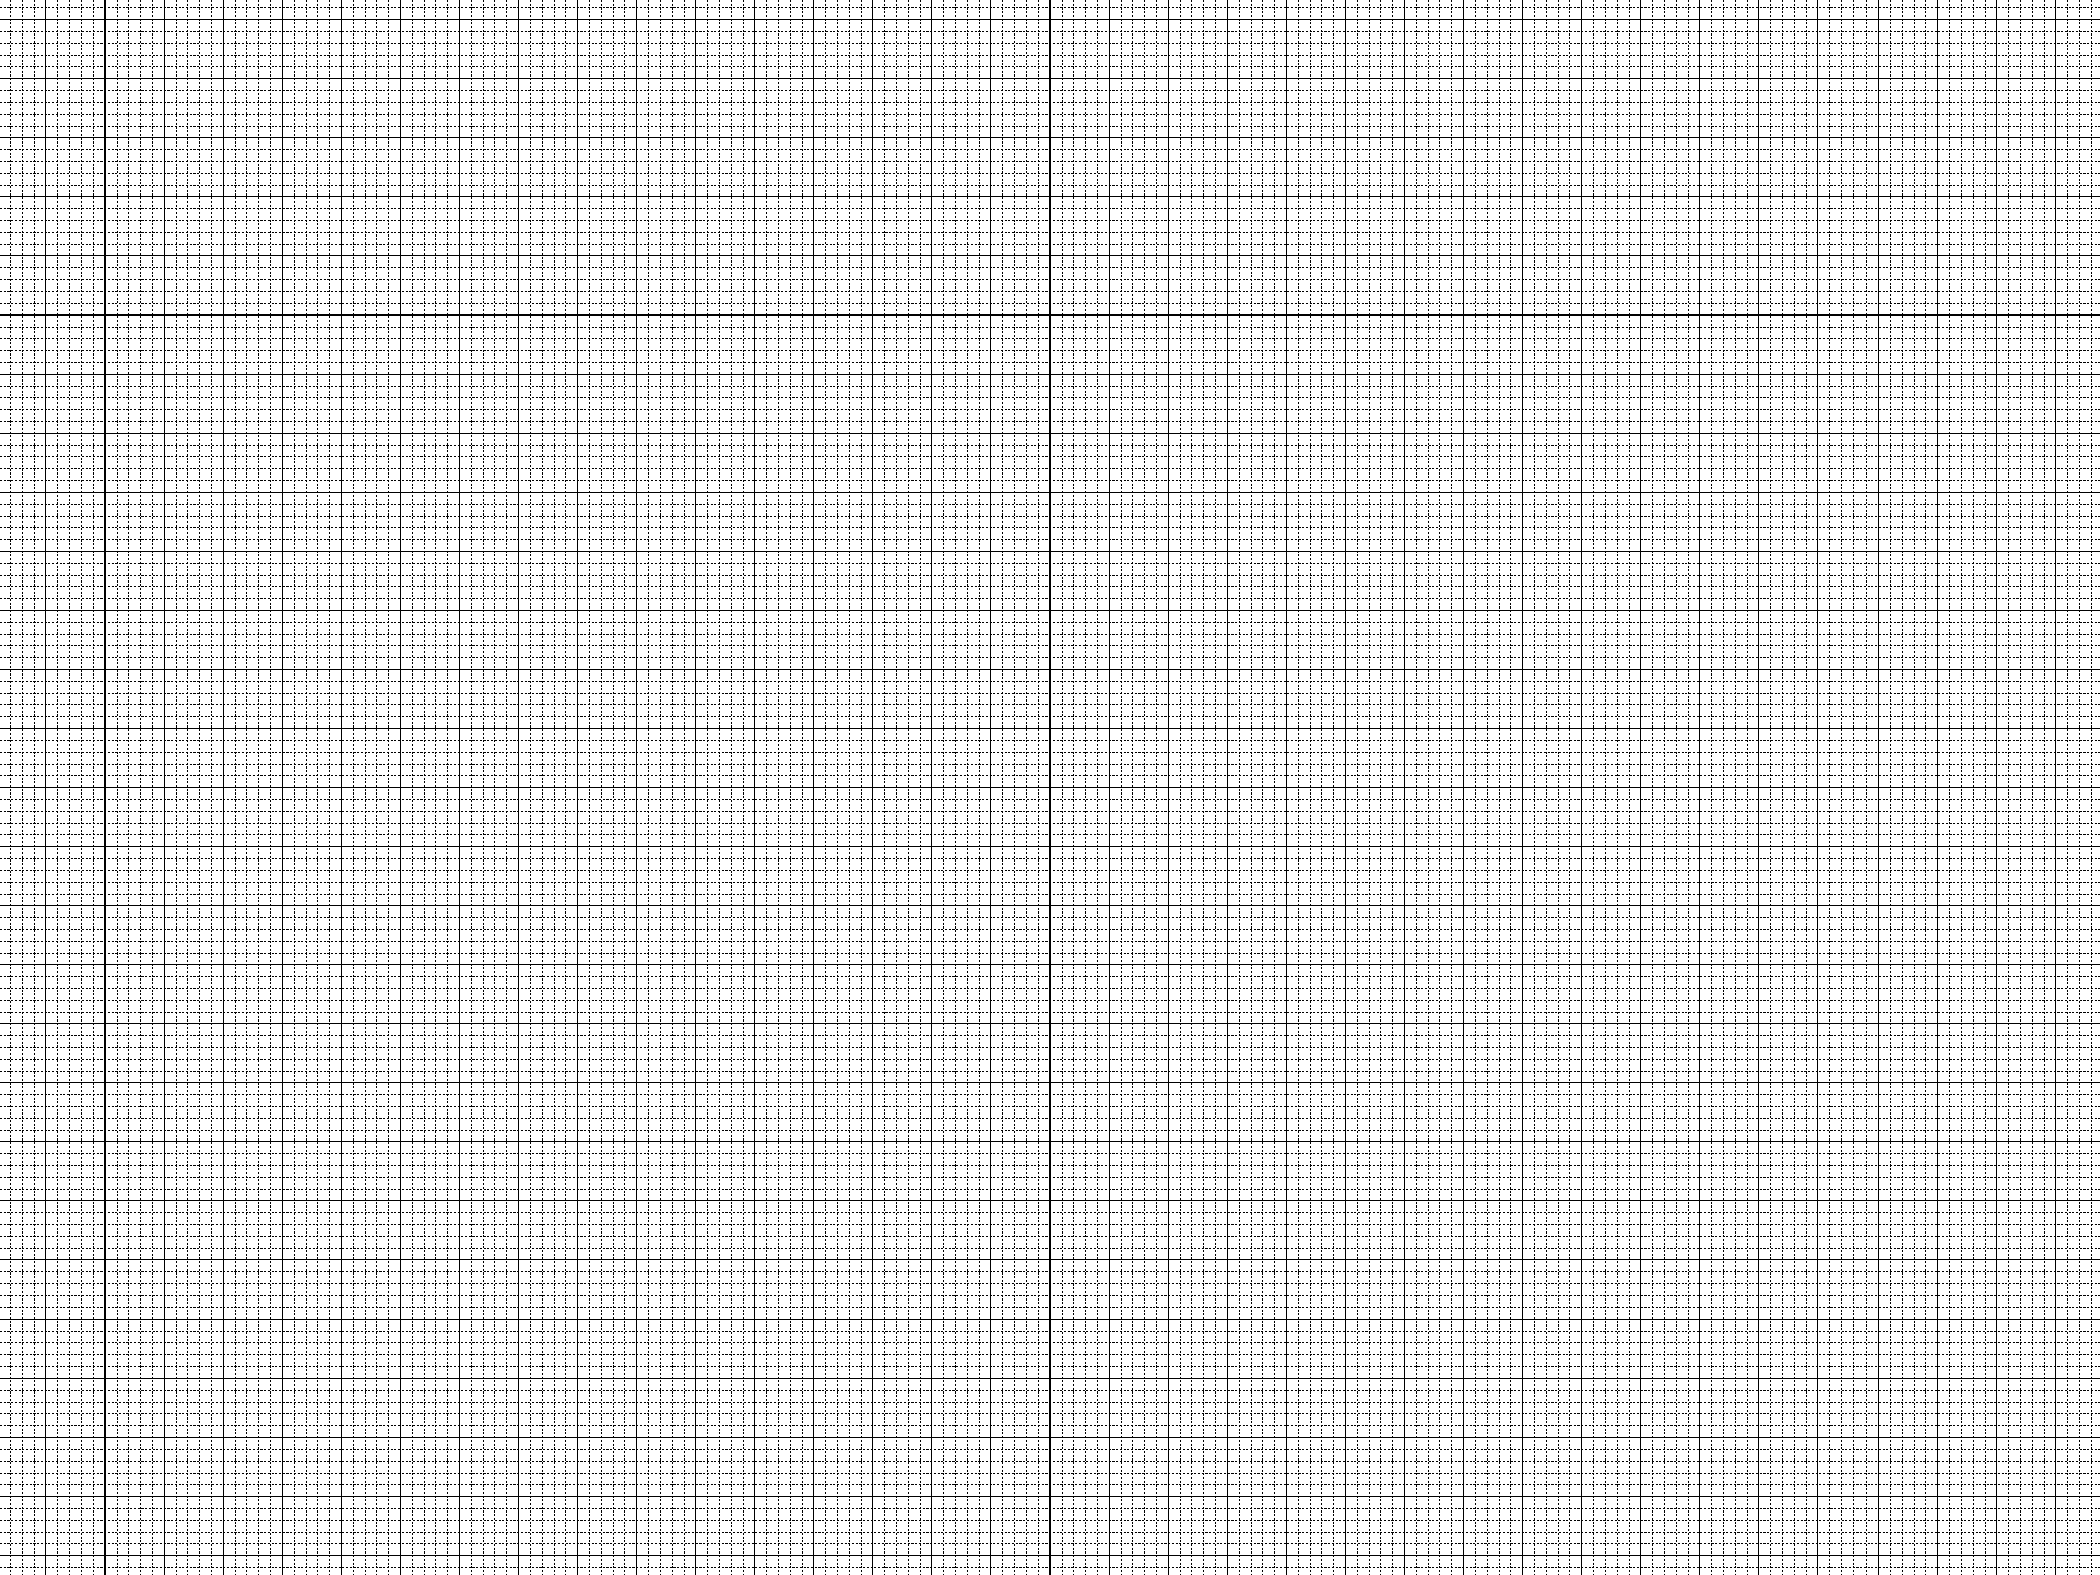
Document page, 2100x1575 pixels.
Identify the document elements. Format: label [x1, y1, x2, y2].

text_box [0, 0, 2100, 1575]
